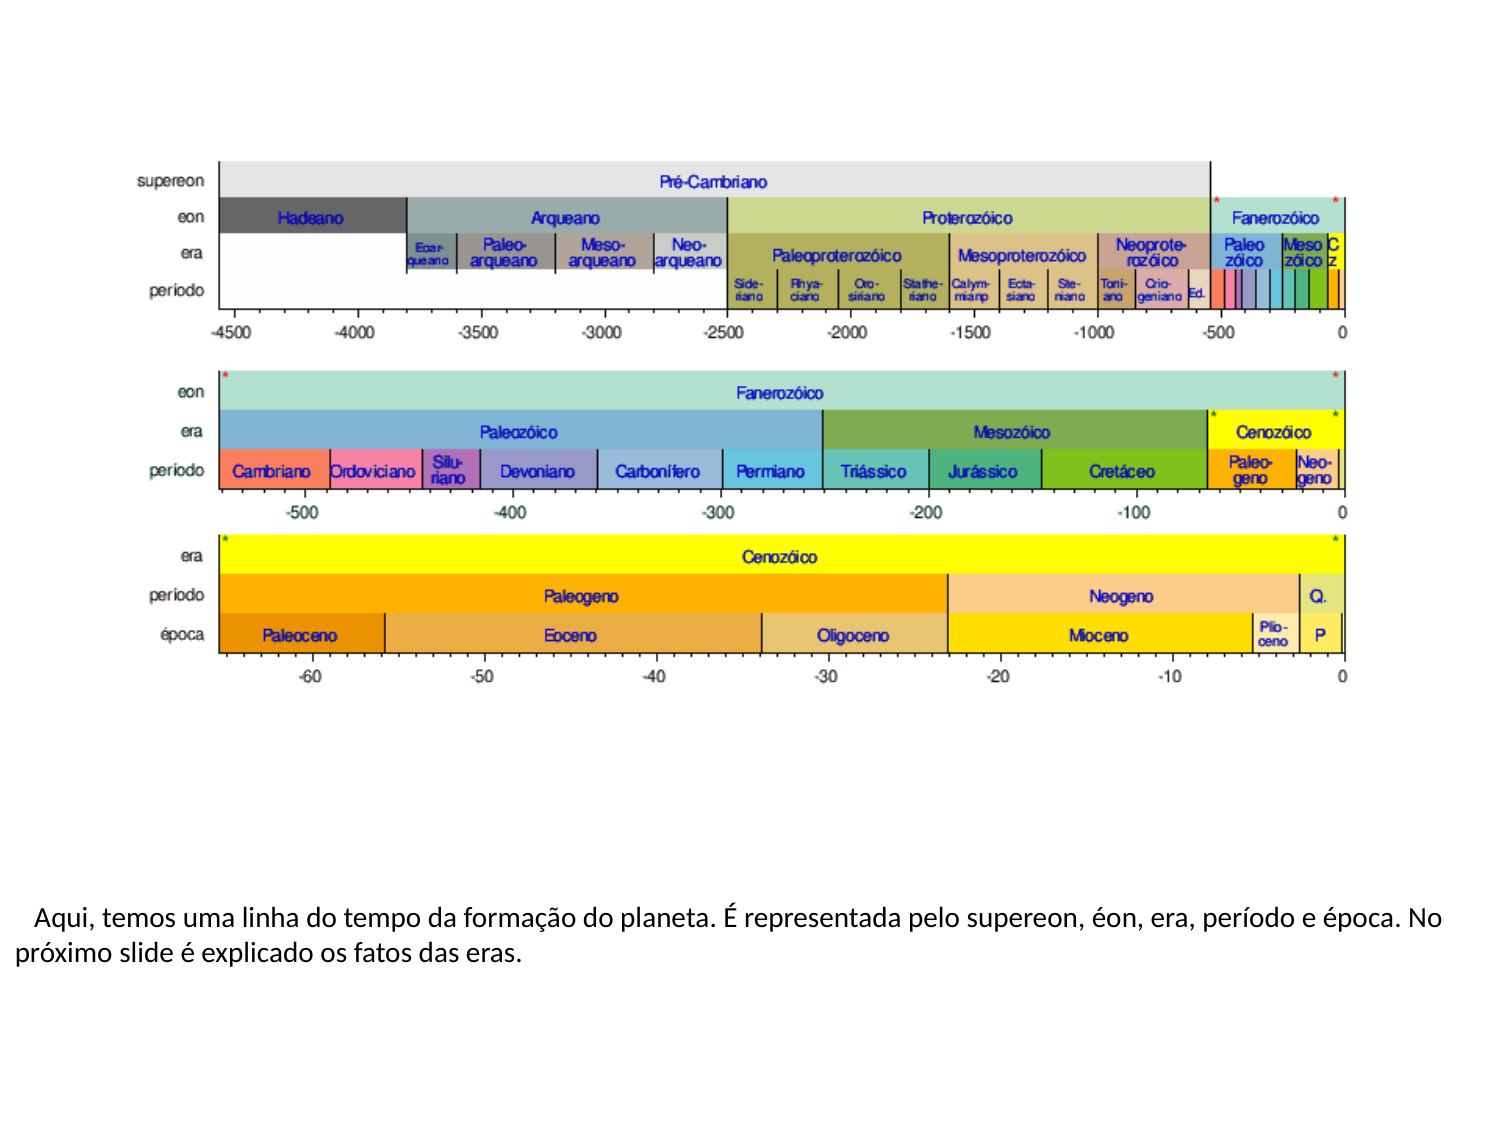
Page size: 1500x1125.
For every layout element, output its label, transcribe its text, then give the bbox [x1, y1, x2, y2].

picture [116, 527, 1368, 684]
picture [116, 362, 1368, 520]
picture [116, 152, 1368, 341]
text_box Aqui, temos uma linha do tempo da formação do planeta. É representada pelo supereon, éon, era, período e época. No próximo slide é explicado os fatos das eras. [0, 890, 1500, 976]
